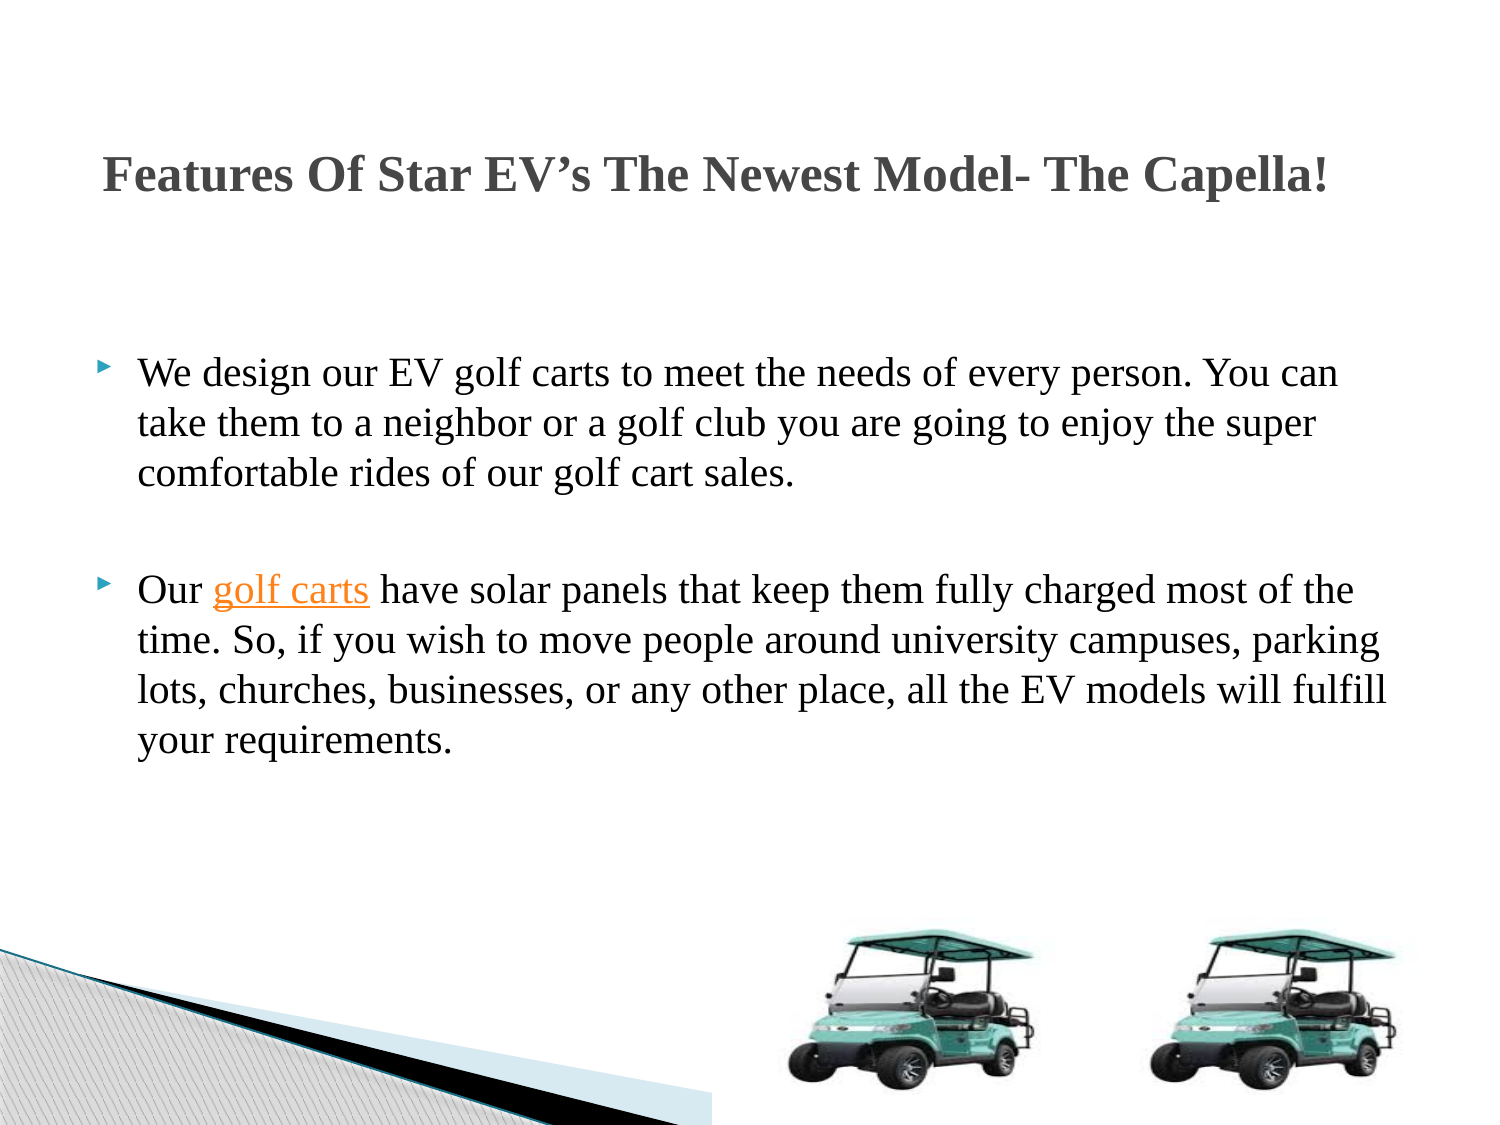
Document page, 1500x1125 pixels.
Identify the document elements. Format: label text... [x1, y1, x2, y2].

title Features Of Star EV’s The Newest Model- The Capella! [87, 112, 1438, 300]
picture [712, 900, 1500, 1125]
list We design our EV golf carts to meet the needs of every person. You can take them to a neighbor or a golf club you are going to enjoy the super comfortable rides of our golf cart sales. Our golf carts have solar panels that keep them fully charged most of the time. So, if you wish to move people around university campuses, parking lots, churches, businesses, or any other place, all the EV models will fulfill your requirements. [62, 337, 1413, 1080]
